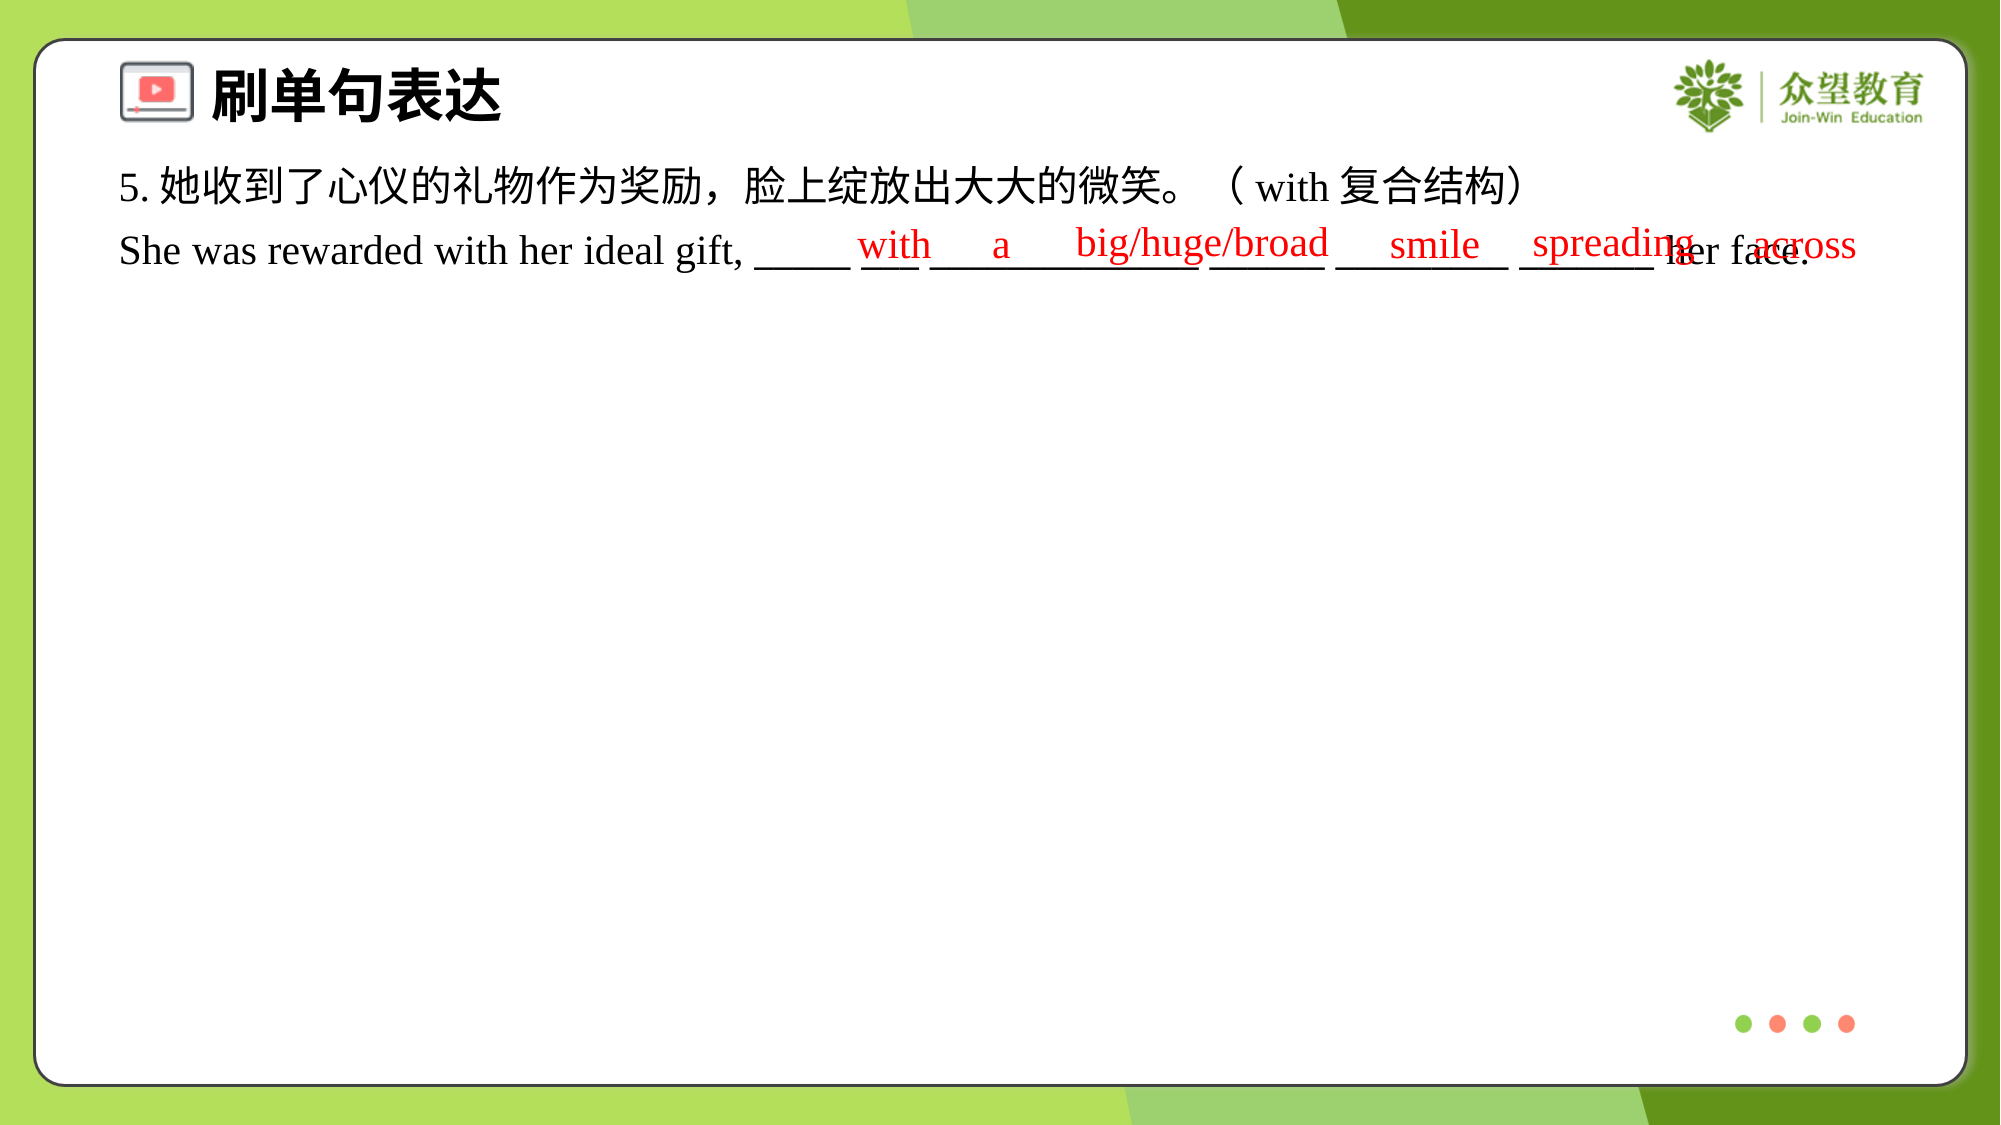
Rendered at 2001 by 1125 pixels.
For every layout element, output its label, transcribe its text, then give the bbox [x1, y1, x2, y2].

text_box big/huge/broad [1072, 201, 1334, 260]
text_box spreading [1528, 201, 1700, 260]
text_box with [853, 203, 937, 262]
text_box 5.她收到了心仪的礼物作为奖励，脸上绽放出大大的微笑。（with复合结构） She was rewarded with her ideal gift, _____ ___ ______________ ______ _________ _______ her face. [118, 147, 1883, 330]
text_box a [987, 203, 1016, 262]
text_box across [1748, 203, 1862, 262]
picture [0, 0, 2000, 1125]
text_box smile [1385, 203, 1485, 262]
